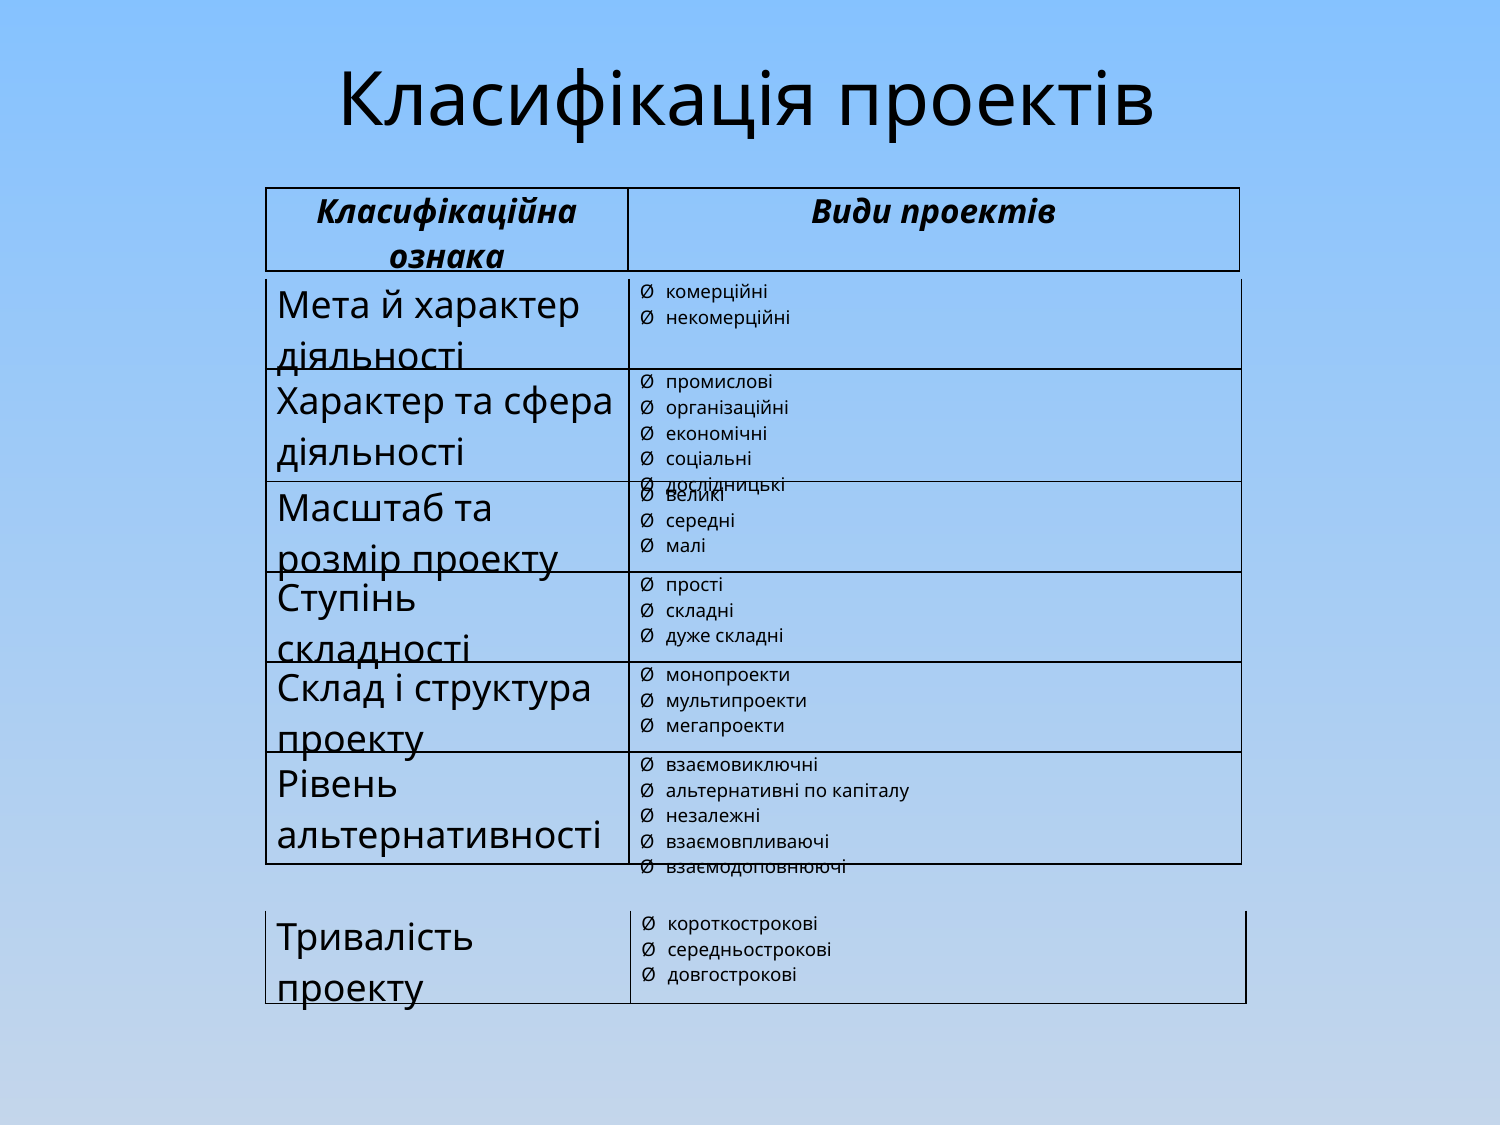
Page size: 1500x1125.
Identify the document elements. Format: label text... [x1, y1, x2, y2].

table_cell Масштаб та розмір проекту [267, 482, 628, 571]
table_cell Ø великі Ø середні Ø малі [630, 482, 1241, 571]
table_cell Ø взаємовиключні Ø альтернативні по капіталу Ø незалежні Ø взаємовпливаючі Ø взаємодоповнюючі [630, 753, 1241, 863]
table_header Ø комерційні Ø некомерційні [630, 279, 1241, 368]
table_cell Ø монопроекти Ø мультипроекти Ø мегапроекти [630, 663, 1241, 751]
table_header Мета й характер діяльності [267, 279, 628, 368]
table_header Тривалість проекту [266, 911, 630, 1003]
table_cell Склад і структура проекту [267, 663, 628, 751]
text_box Класифікація проектів [322, 42, 1171, 148]
table_cell Ø промислові Ø організаційні Ø економічні Ø соціальні Ø дослідницькі [630, 370, 1241, 481]
table_header Ø короткострокові Ø середньострокові Ø довгострокові [631, 911, 1245, 1003]
table_cell Ø прості Ø складні Ø дуже складні [630, 573, 1241, 661]
table_header Класифікаційна ознака [267, 189, 627, 270]
table_cell Ступінь складності [267, 573, 628, 661]
table_header Види проектів [629, 189, 1239, 270]
table_cell Характер та сфера діяльності [267, 370, 628, 481]
table_cell Рівень альтернативності [267, 753, 628, 863]
